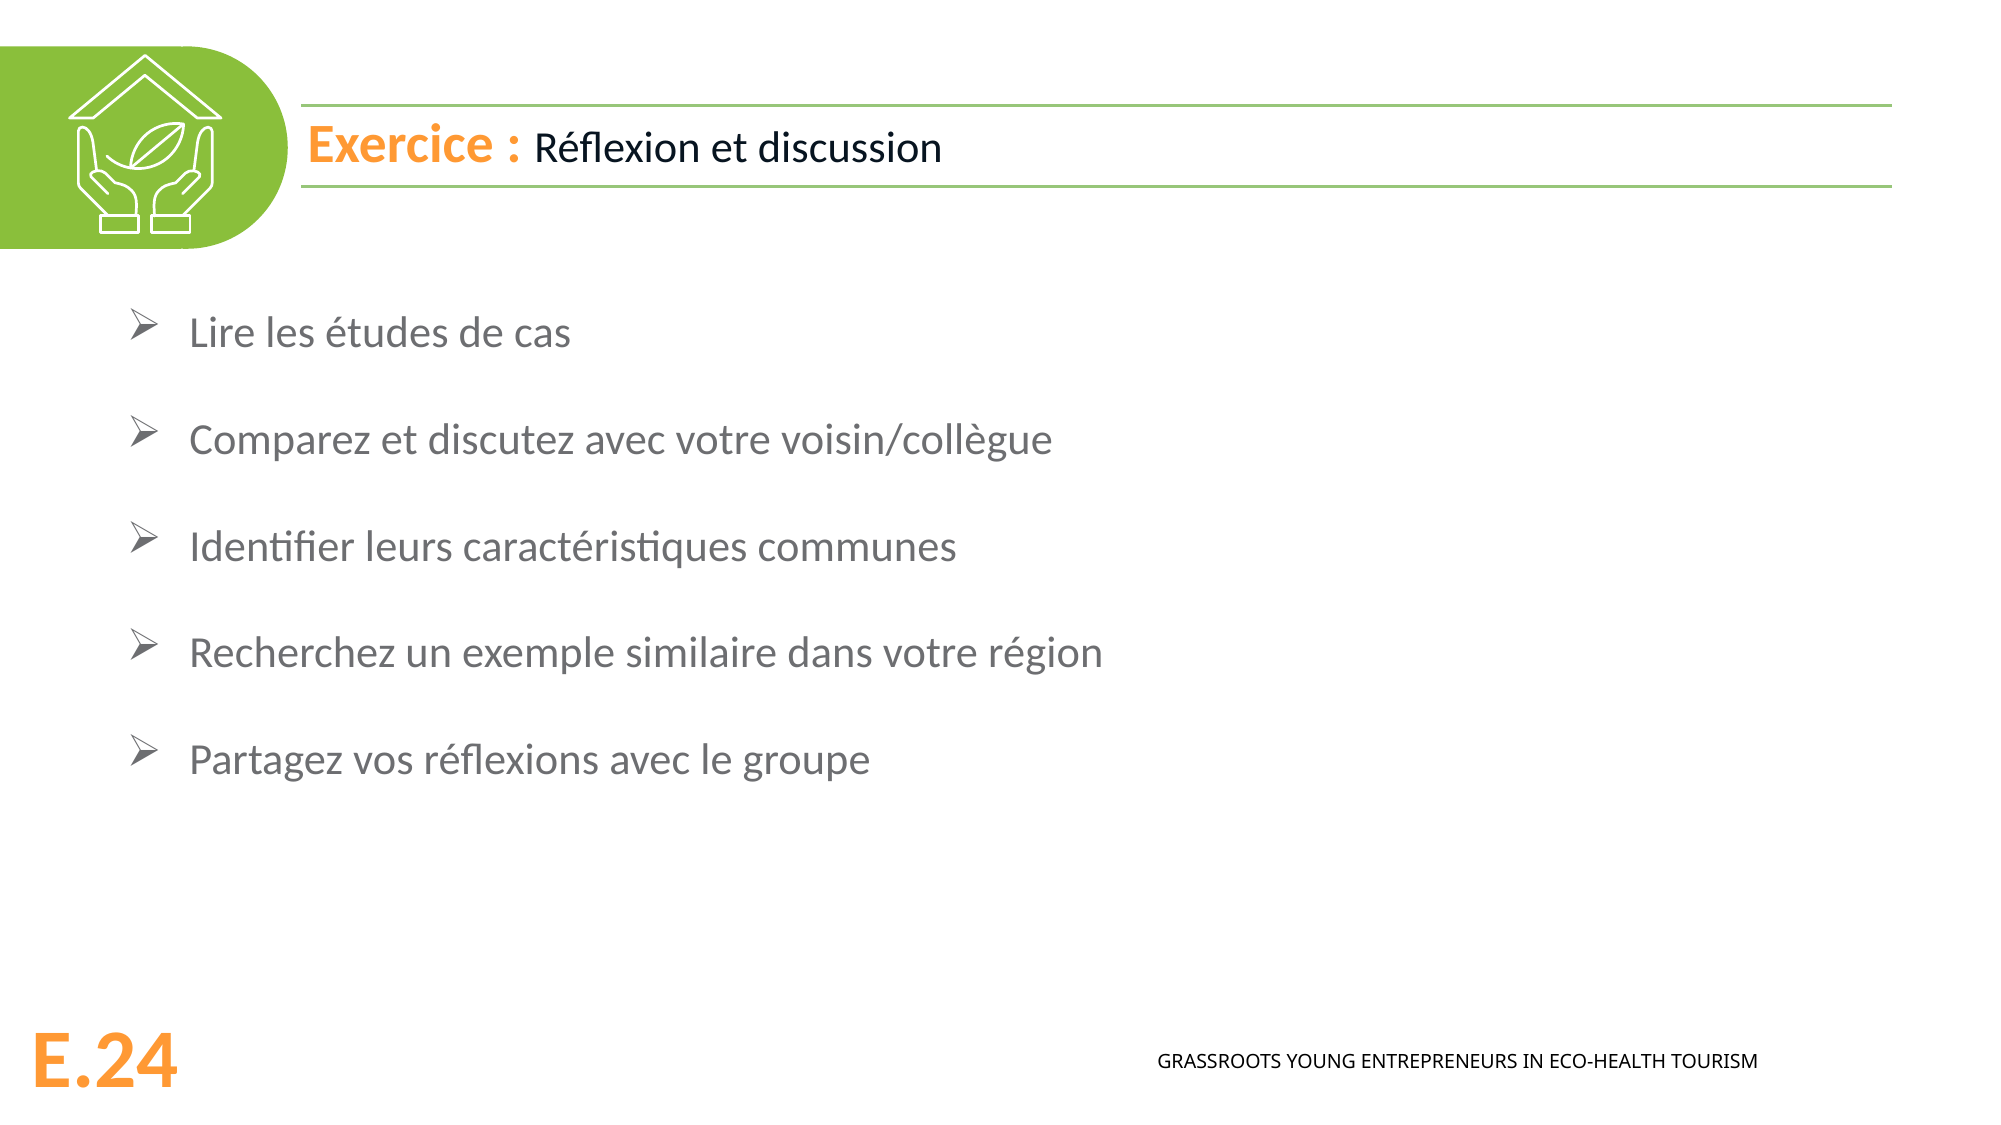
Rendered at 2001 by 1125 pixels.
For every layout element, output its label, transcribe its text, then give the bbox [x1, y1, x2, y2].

text_box GRASSROOTS YOUNG ENTREPRENEURS IN ECO-HEALTH TOURISM [1142, 1041, 1843, 1080]
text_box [68, 54, 222, 233]
text_box E.24 [11, 1019, 300, 1125]
list Lire les études de cas Comparez et discutez avec votre voisin/collègue Identifier leurs caractéristiques communes Recherchez un exemple similaire dans votre région Partagez vos réflexions avec le groupe [106, 283, 1904, 998]
text_box [0, 46, 288, 249]
list Exercice : Réflexion et discussion [287, 77, 1893, 249]
